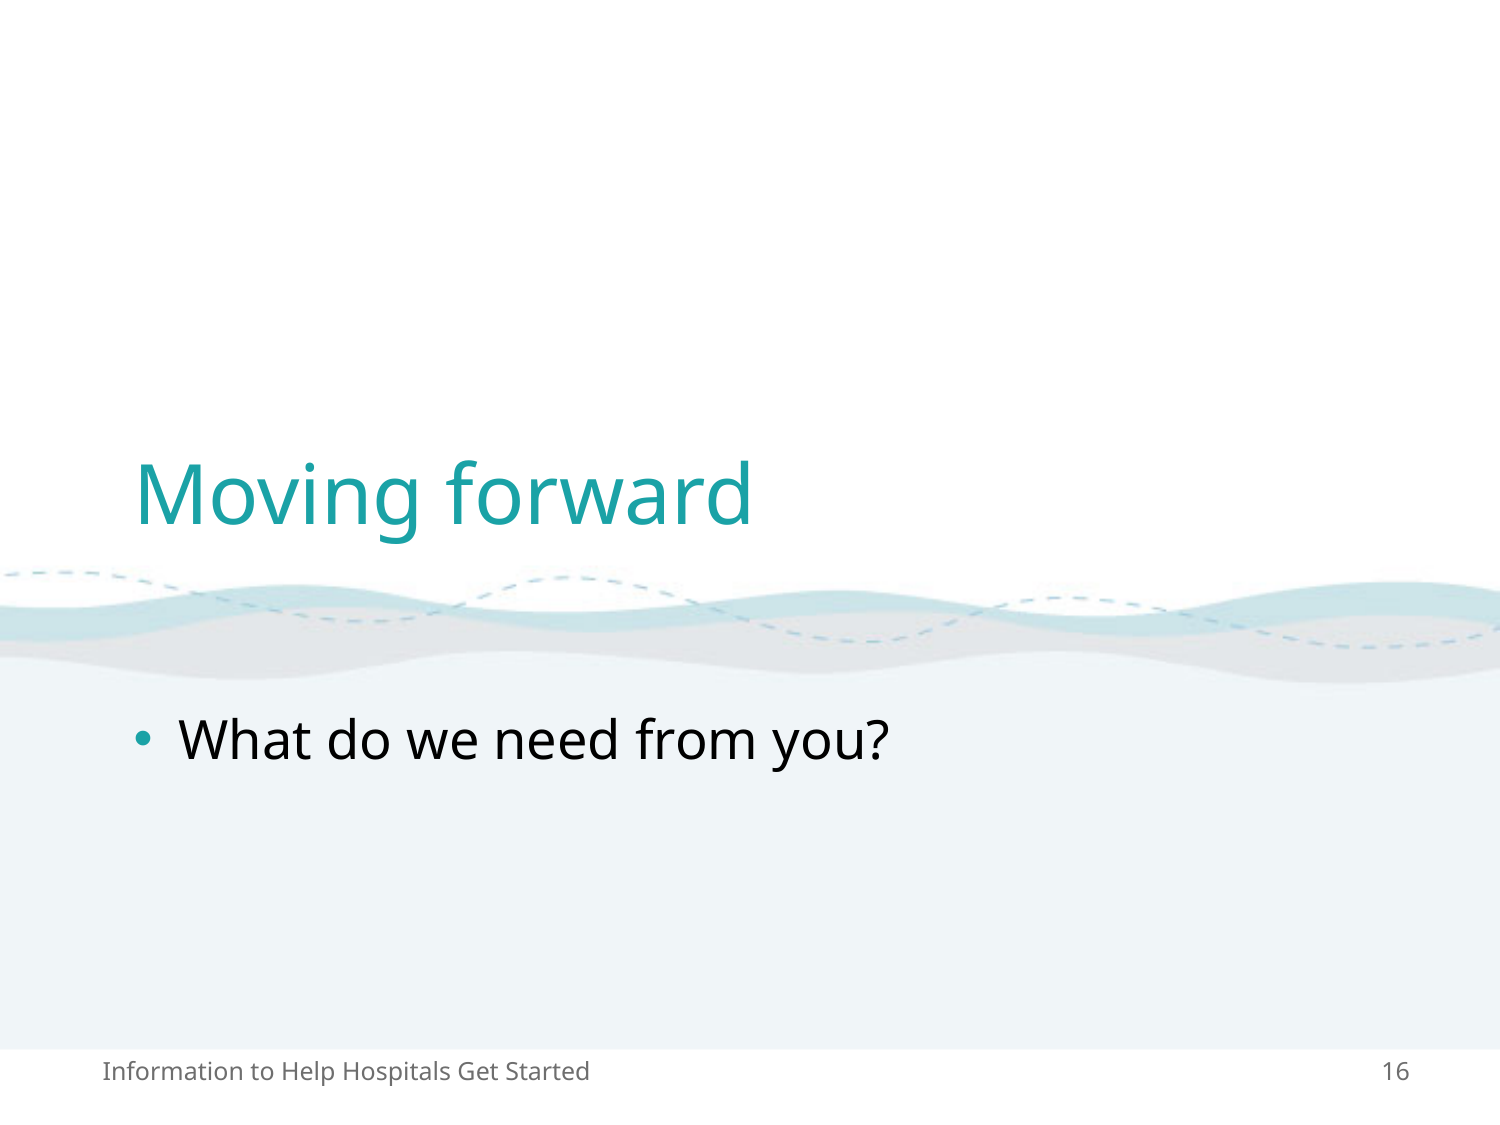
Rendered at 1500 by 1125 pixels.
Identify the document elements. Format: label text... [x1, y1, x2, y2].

slide_number 16 [1074, 1042, 1425, 1103]
title Moving forward [118, 324, 1394, 549]
list What do we need from you? [118, 699, 1394, 947]
footer Information to Help Hospitals Get Started [87, 1042, 763, 1103]
picture [0, 0, 1500, 1125]
